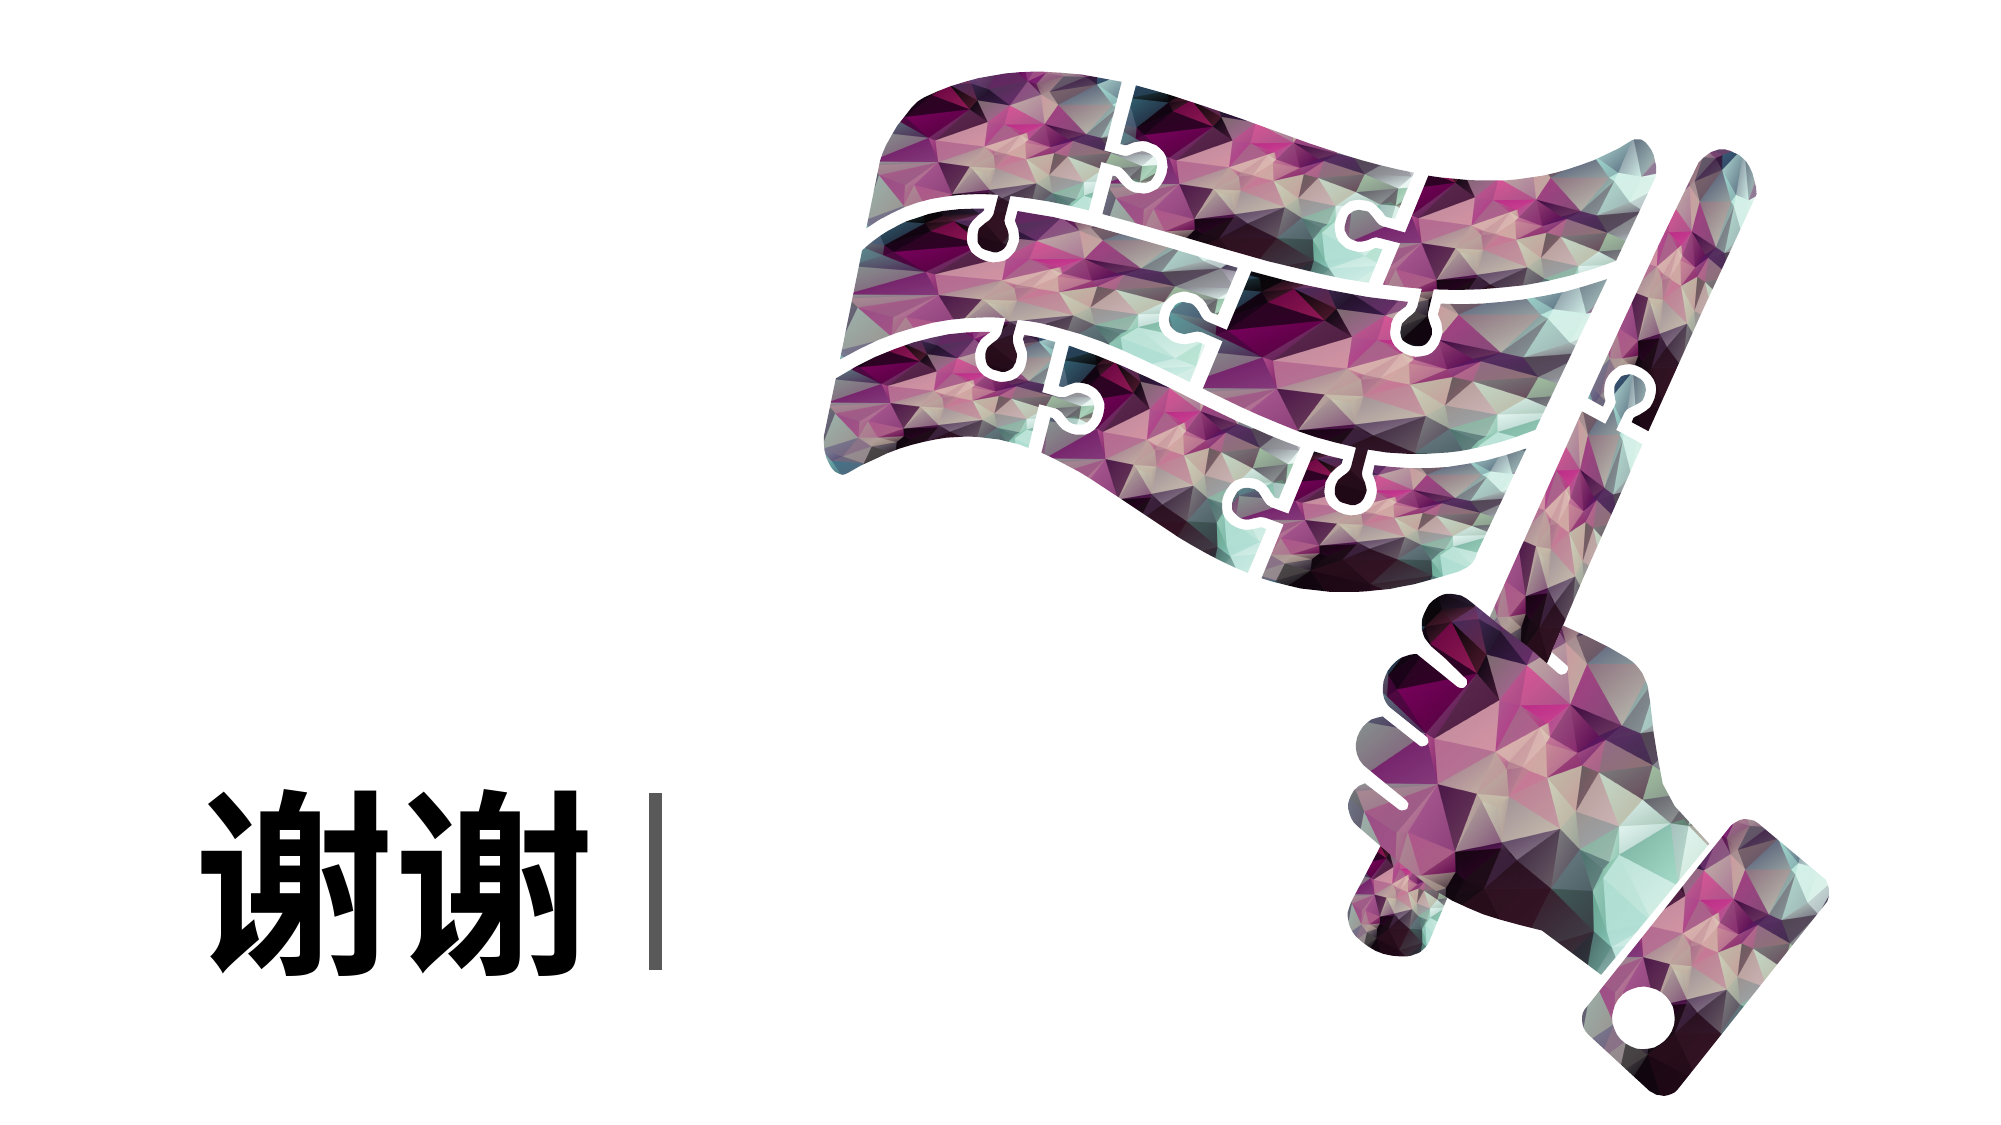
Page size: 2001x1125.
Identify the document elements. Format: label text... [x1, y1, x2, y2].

text_box 谢谢 [179, 752, 610, 1008]
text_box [823, 71, 1830, 1096]
